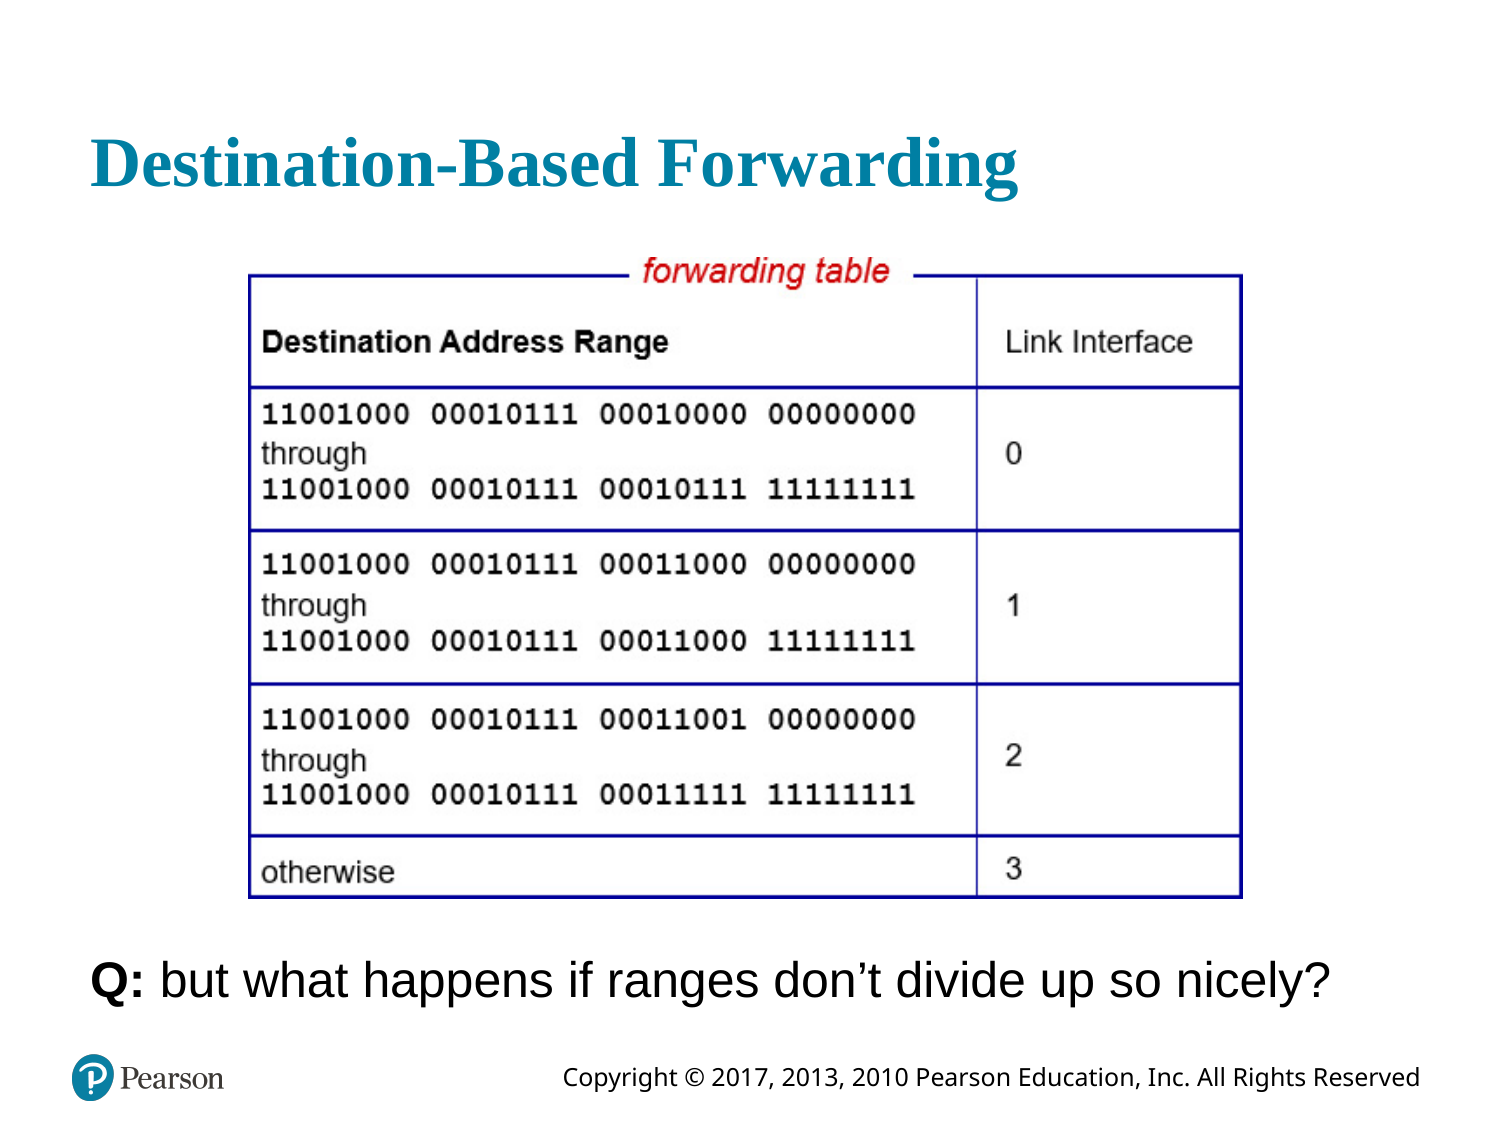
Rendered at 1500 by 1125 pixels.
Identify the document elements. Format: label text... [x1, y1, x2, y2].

title Destination-Based Forwarding [75, 35, 1425, 216]
list Q: but what happens if ranges don’t divide up so nicely? [75, 932, 1425, 1005]
picture [98, 1054, 224, 1101]
picture [72, 1054, 88, 1070]
picture [80, 1063, 106, 1088]
picture [248, 257, 1244, 899]
picture [72, 1087, 83, 1101]
